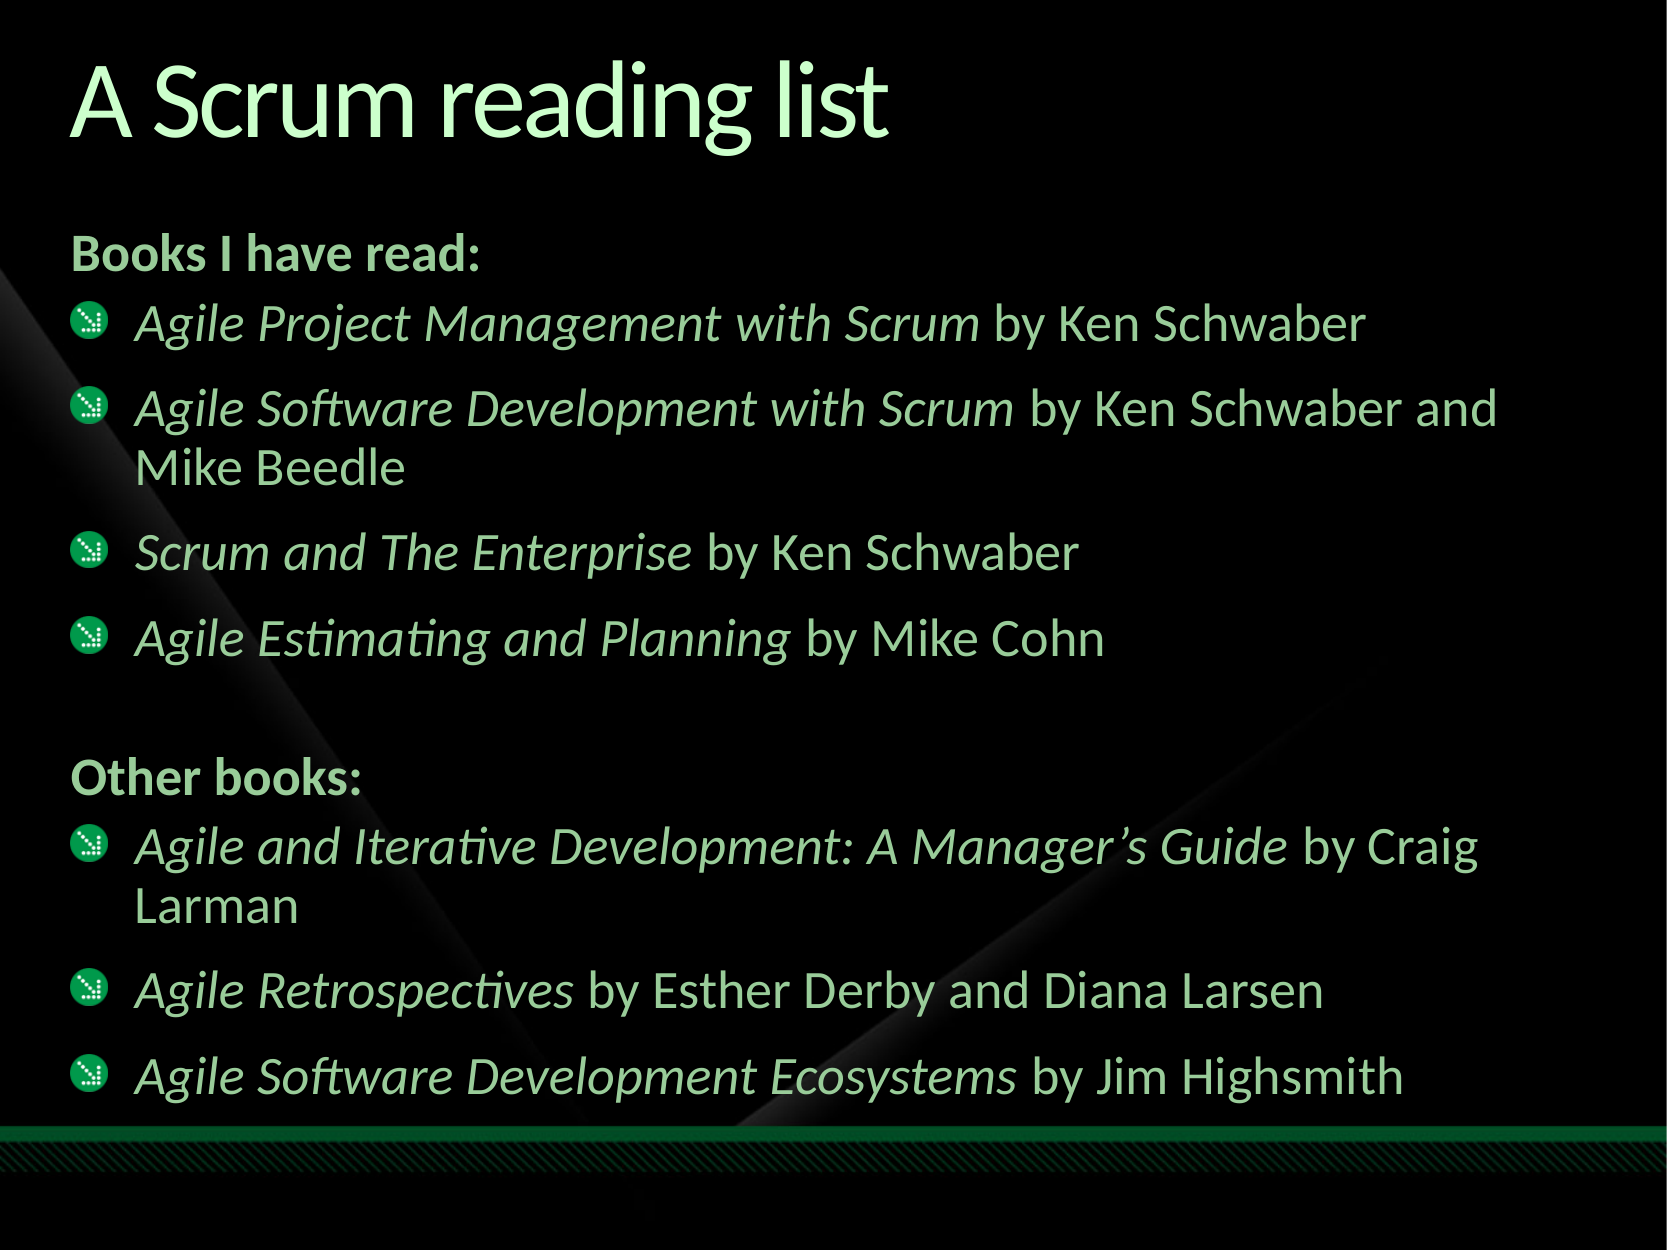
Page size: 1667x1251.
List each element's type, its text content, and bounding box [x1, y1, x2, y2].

picture [0, 0, 1667, 1250]
list Books I have read: Agile Project Management with Scrum by Ken Schwaber Agile Software Development with Scrum by Ken Schwaber and Mike Beedle Scrum and The Enterprise by Ken Schwaber Agile Estimating and Planning by Mike Cohn Other books: Agile and Iterative Development: A Manager’s Guide by Craig Larman Agile Retrospectives by Esther Derby and Diana Larsen Agile Software Development Ecosystems by Jim Highsmith [20, 225, 1573, 1138]
title A Scrum reading list [69, 41, 1598, 164]
